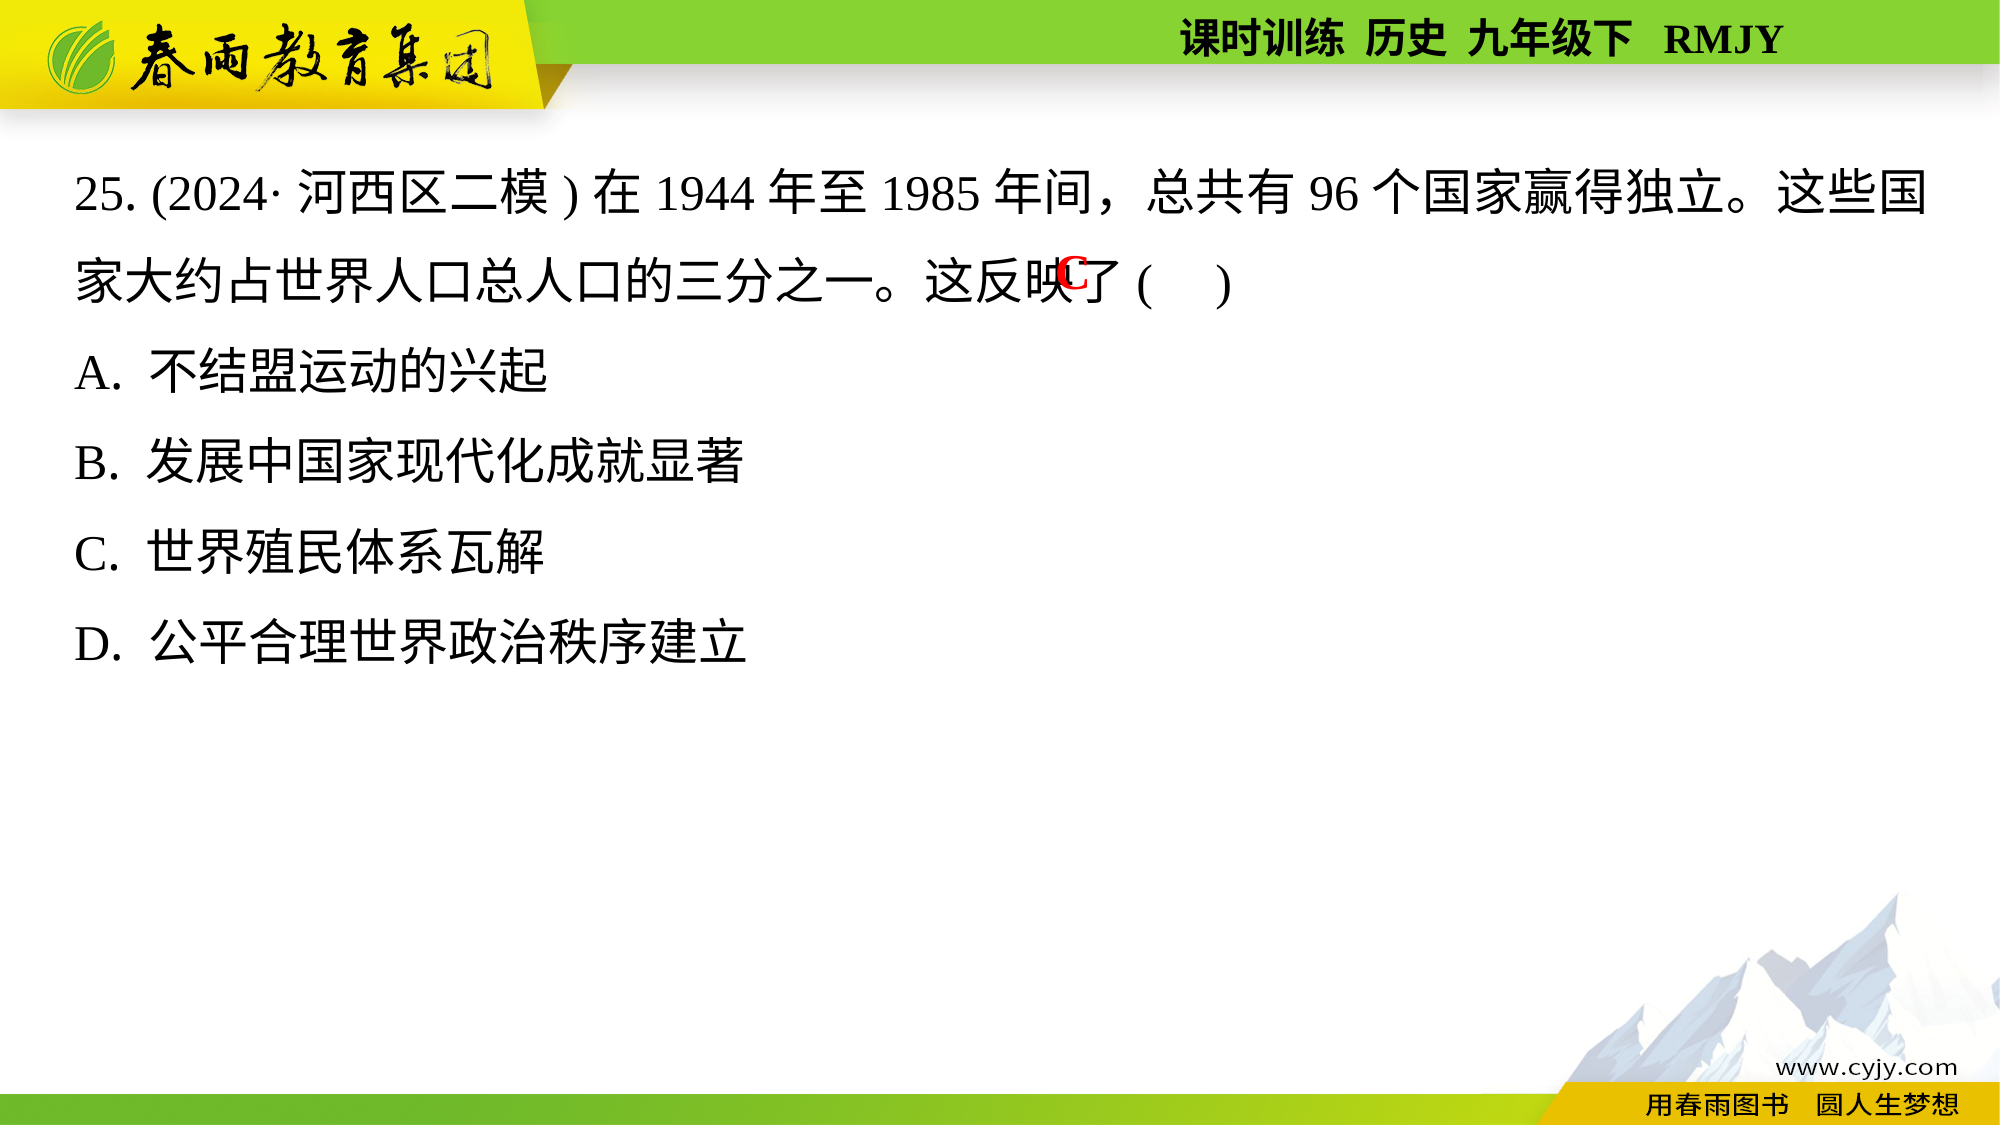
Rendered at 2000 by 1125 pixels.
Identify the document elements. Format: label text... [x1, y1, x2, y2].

text_box C [1040, 231, 1106, 307]
picture [0, 0, 2000, 1125]
list 25. (2024·河西区二模)在1944年至1985年间，总共有96个国家赢得独立。这些国家大约占世界人口总人口的三分之一。这反映了( ) A. 不结盟运动的兴起 B. 发展中国家现代化成就显著 C. 世界殖民体系瓦解 D. 公平合理世界政治秩序建立 [59, 122, 1944, 683]
